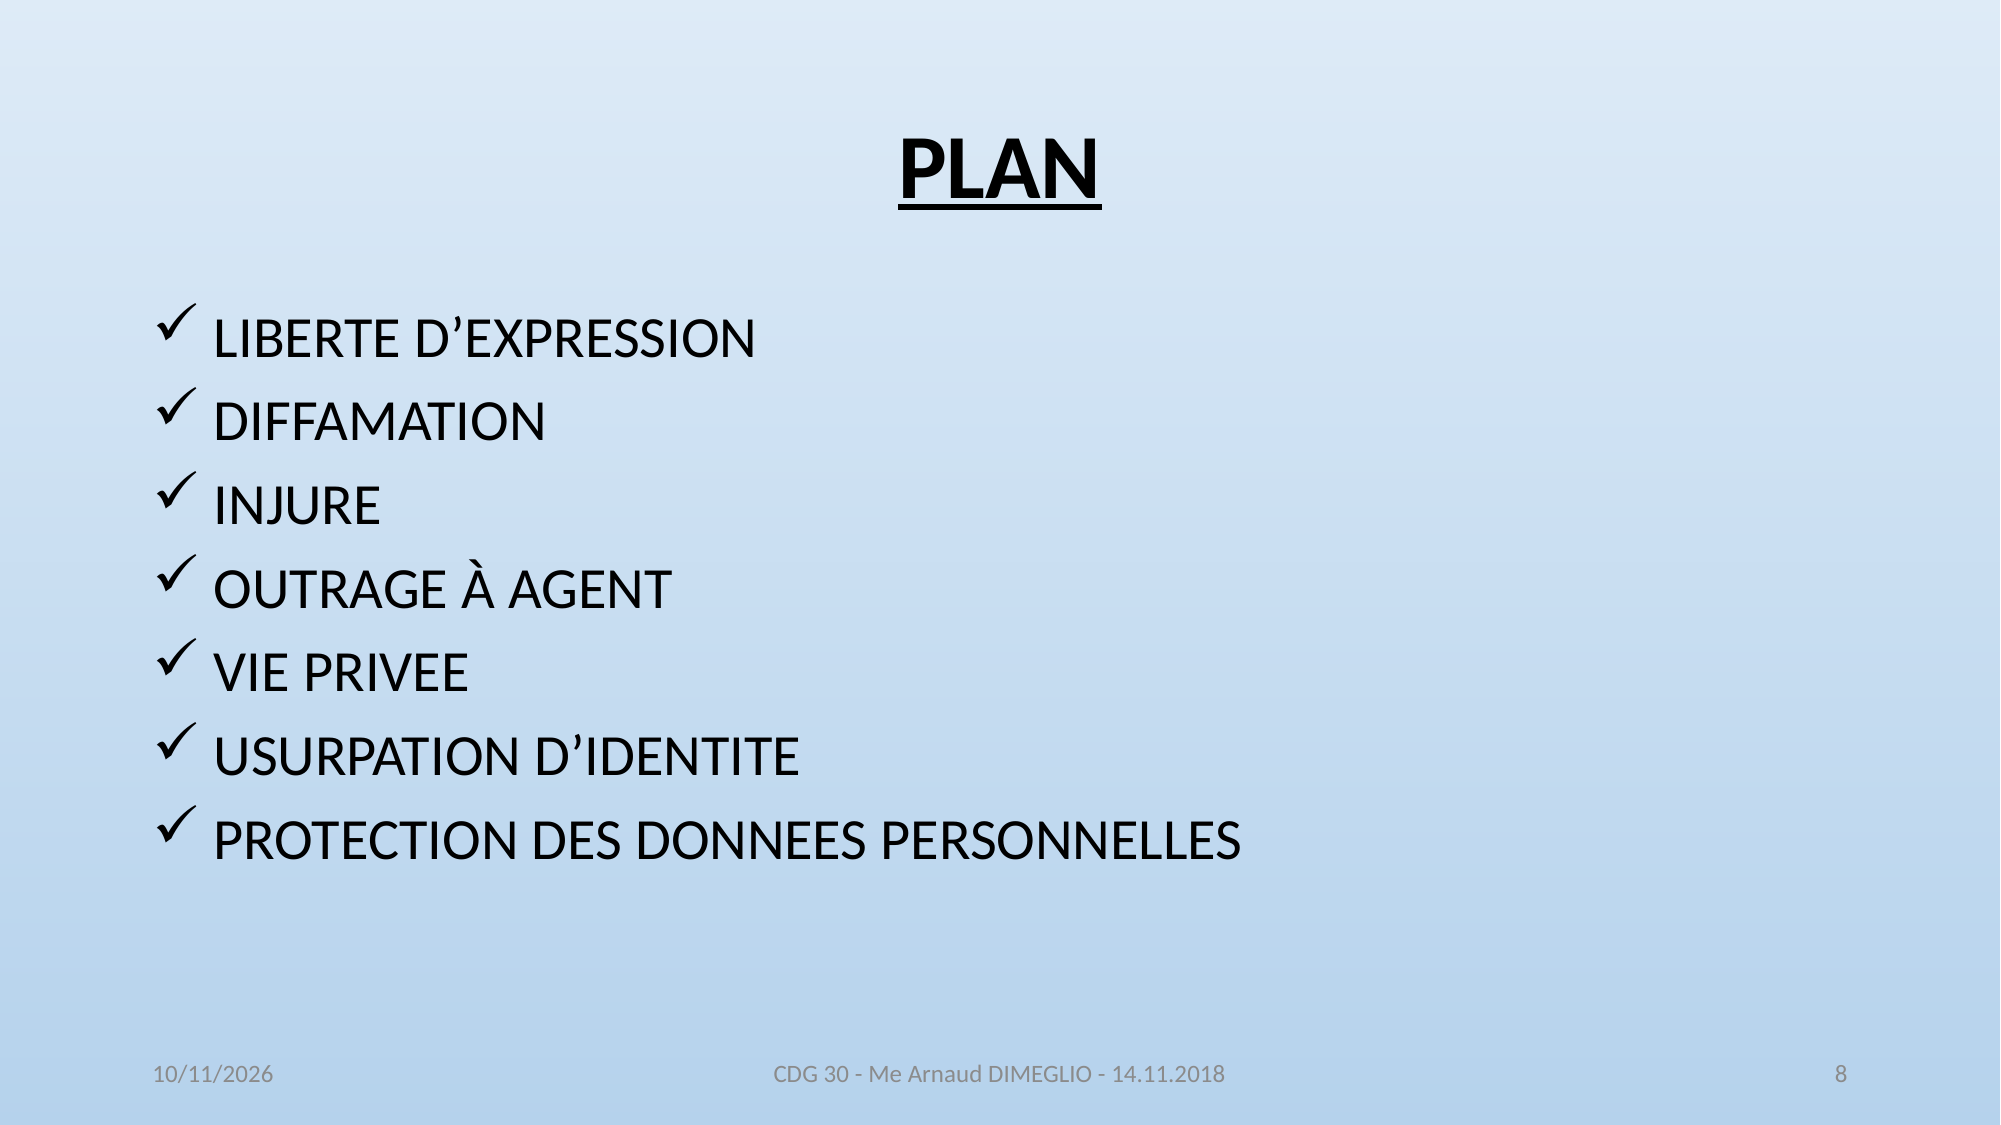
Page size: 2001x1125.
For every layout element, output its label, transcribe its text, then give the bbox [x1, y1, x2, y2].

slide_number 8 [1412, 1042, 1863, 1103]
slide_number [137, 1042, 588, 1103]
list LIBERTE D’EXPRESSION DIFFAMATION INJURE OUTRAGE À AGENT VIE PRIVEE USURPATION D’IDENTITE PROTECTION DES DONNEES PERSONNELLES [137, 299, 1863, 891]
footer CDG 30 - Me Arnaud DIMEGLIO - 14.11.2018 [662, 1042, 1338, 1103]
title PLAN [137, 59, 1863, 278]
